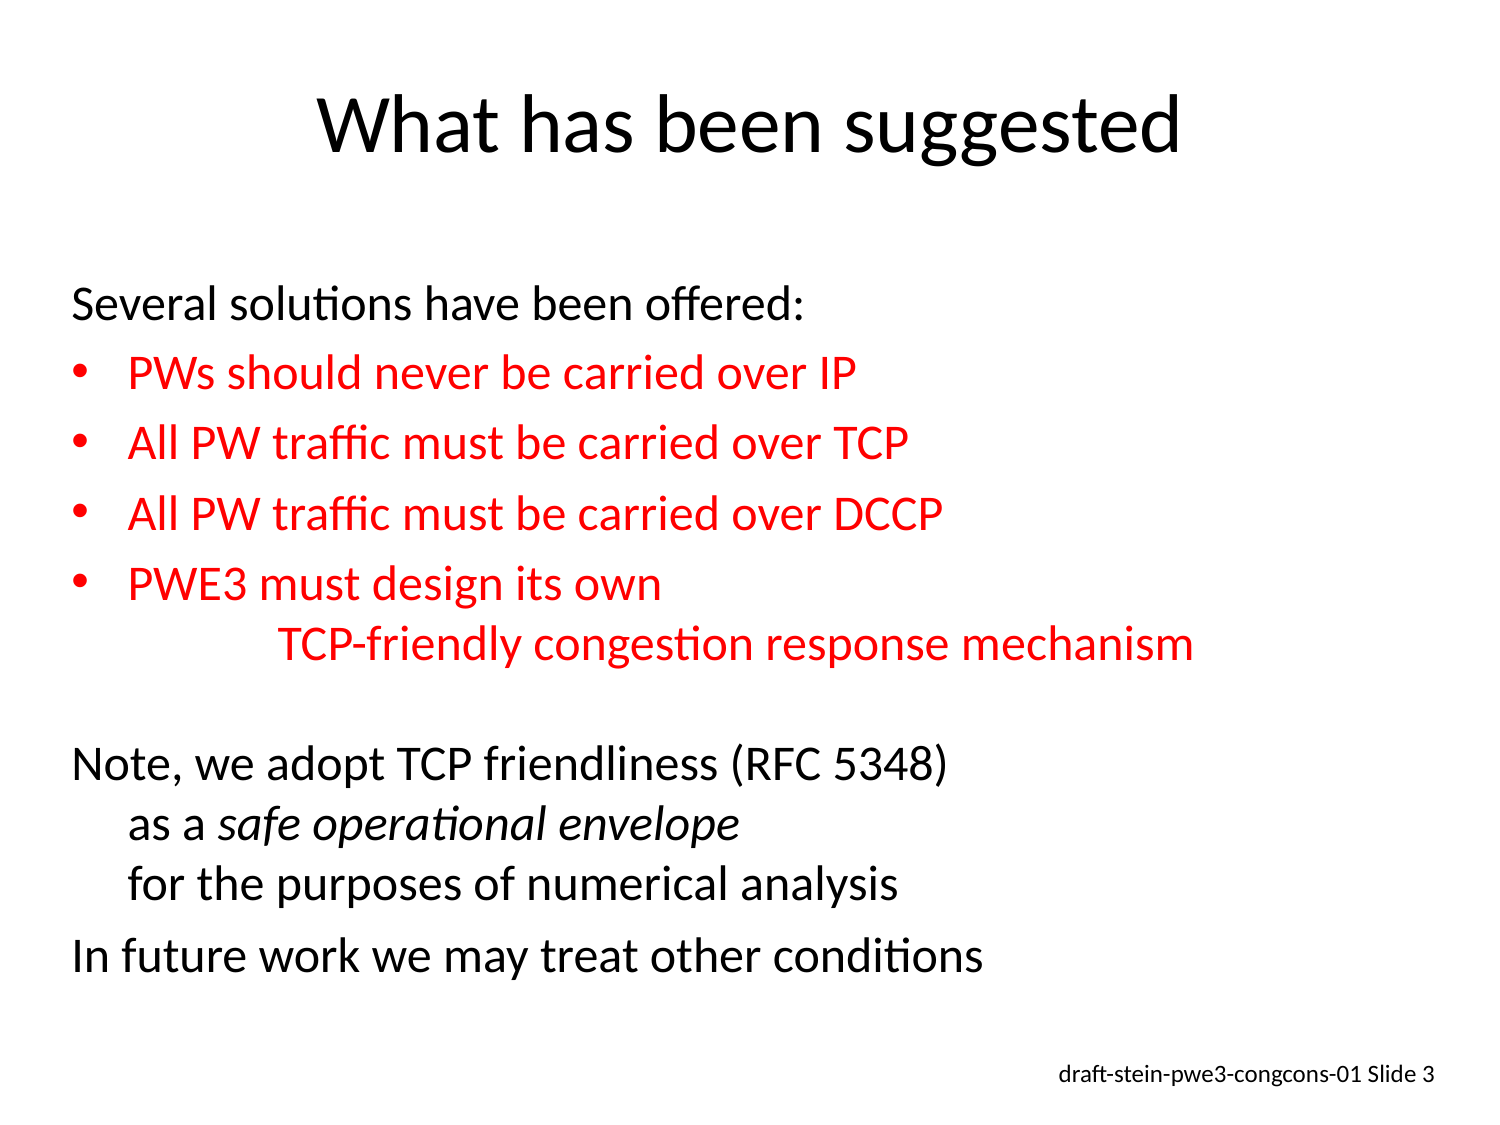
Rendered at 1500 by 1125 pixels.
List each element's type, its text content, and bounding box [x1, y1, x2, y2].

title What has been suggested [75, 45, 1425, 194]
list Several solutions have been offered: PWs should never be carried over IP All PW traffic must be carried over TCP All PW traffic must be carried over DCCP PWE3 must design its own TCP-friendly congestion response mechanism Note, we adopt TCP friendliness (RFC 5348) as a safe operational envelope for the purposes of numerical analysis In future work we may treat other conditions [56, 262, 1369, 1005]
slide_number draft-stein-pwe3-congcons-01 Slide 3 [1043, 1042, 1457, 1103]
